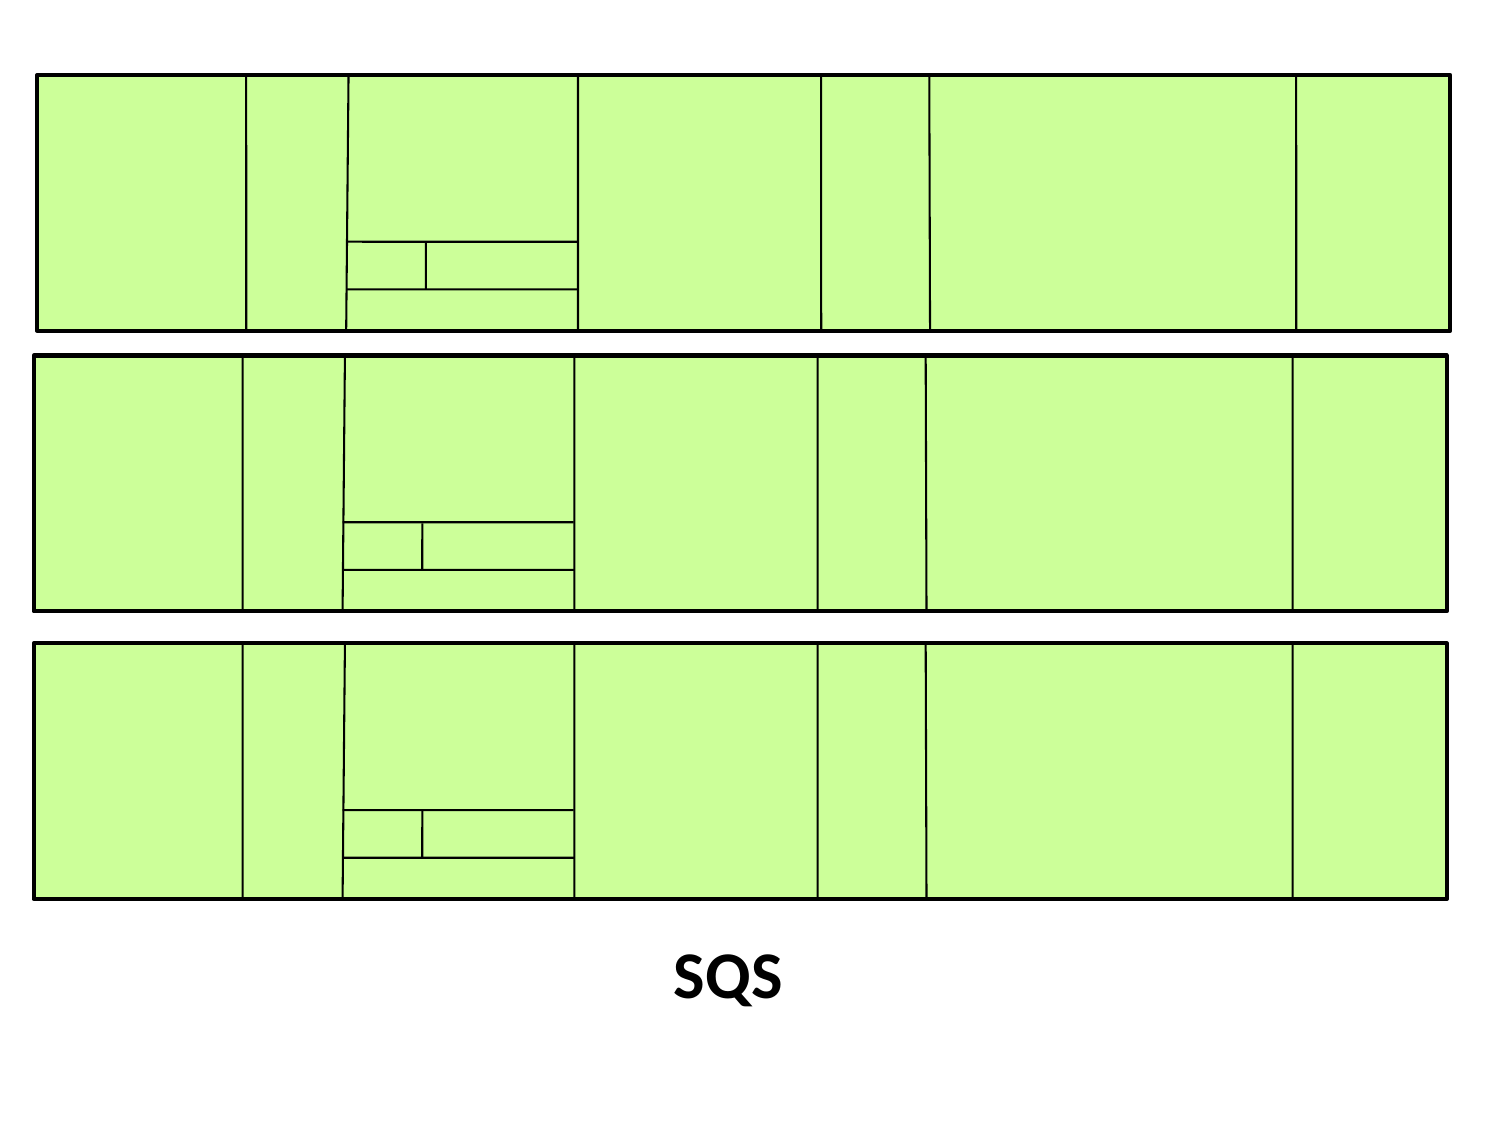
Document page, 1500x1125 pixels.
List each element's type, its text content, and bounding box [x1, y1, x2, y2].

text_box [33, 643, 1448, 907]
text_box SQS [640, 924, 816, 1020]
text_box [33, 355, 1448, 619]
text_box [36, 74, 1451, 339]
